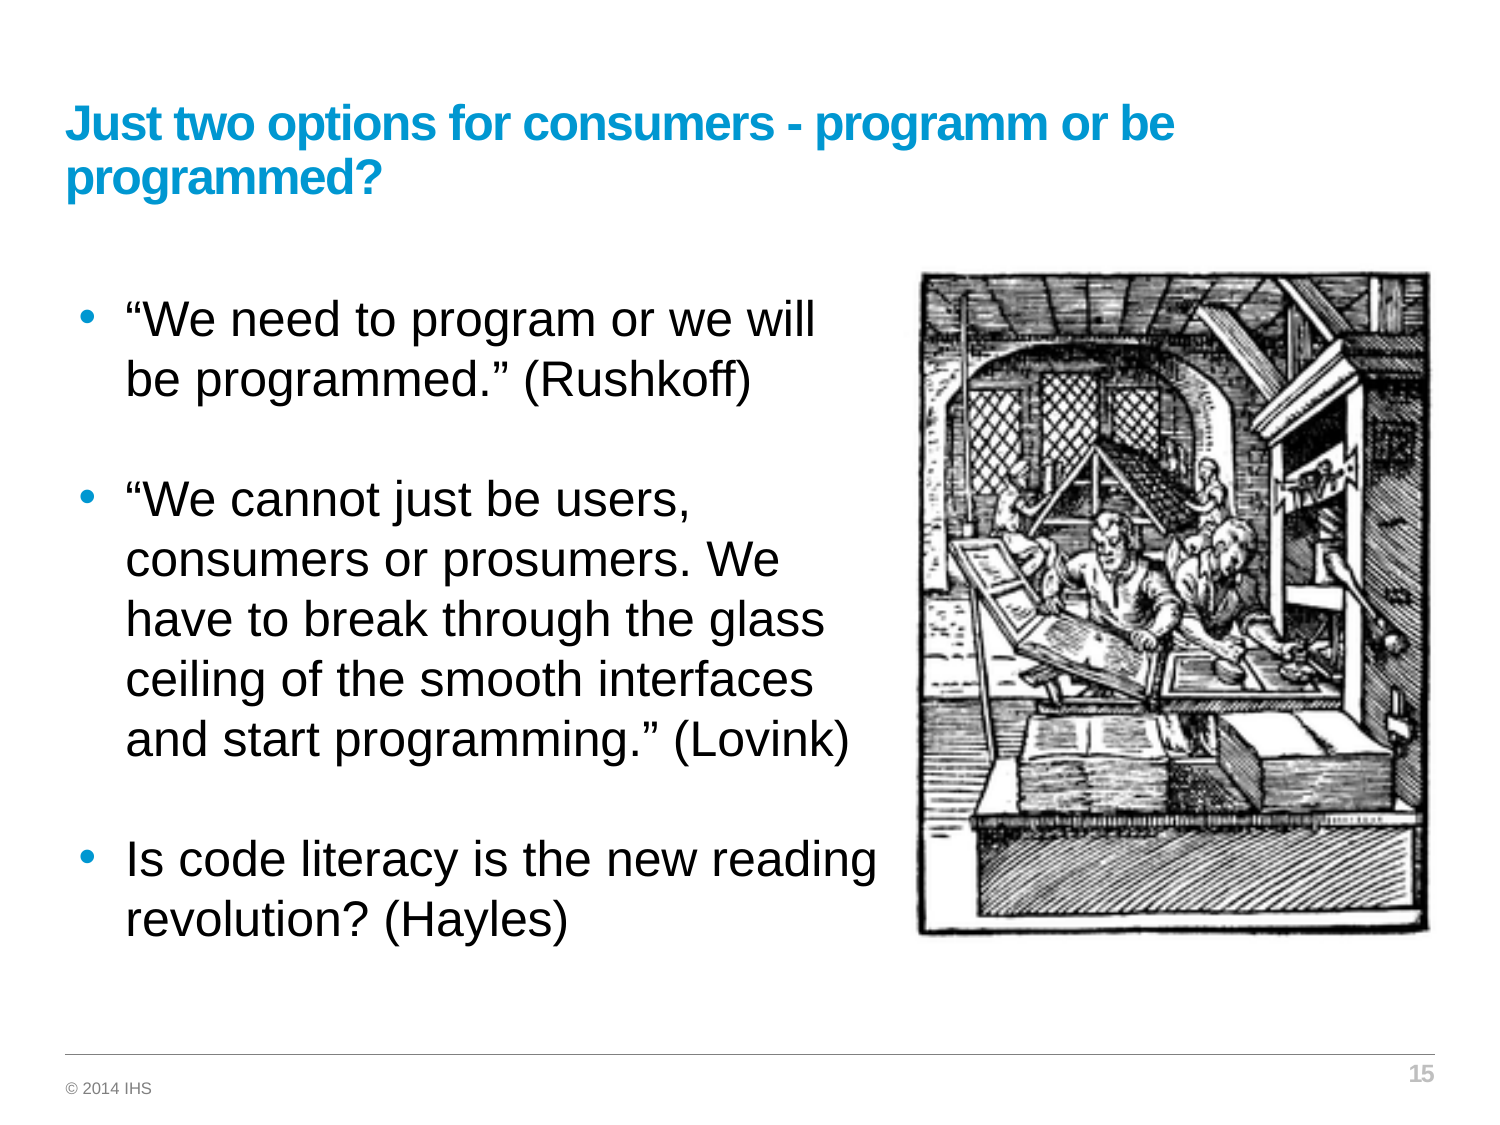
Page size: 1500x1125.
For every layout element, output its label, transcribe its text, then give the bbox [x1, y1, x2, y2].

picture [902, 255, 1451, 963]
title Just two options for consumers - programm or be programmed? [64, 95, 1434, 214]
text_box “We need to program or we will be programmed.” (Rushkoff) “We cannot just be users, consumers or prosumers. We have to break through the glass ceiling of the smooth interfaces and start programming.” (Lovink) Is code literacy is the new reading revolution? (Hayles) [63, 278, 895, 954]
text_box 15 [1084, 1057, 1435, 1118]
